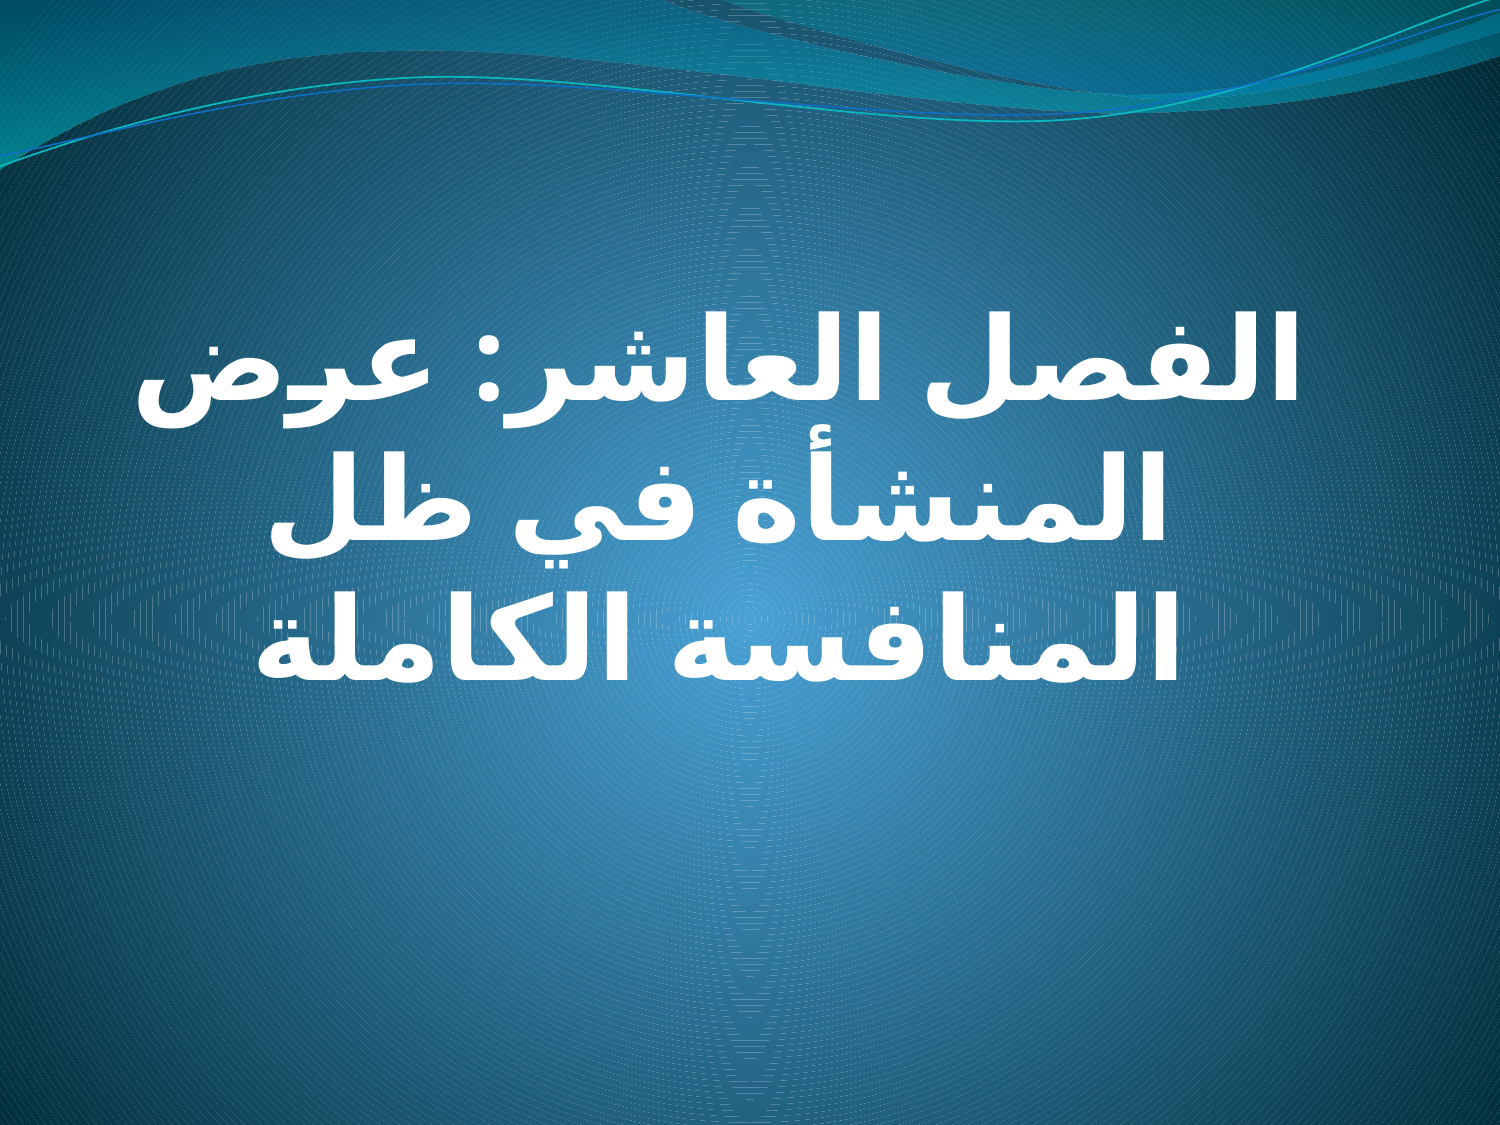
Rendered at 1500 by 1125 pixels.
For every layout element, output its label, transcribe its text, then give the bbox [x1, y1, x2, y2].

title الفصل العاشر: عرض المنشأة في ظل المنافسة الكاملة [76, 404, 1365, 705]
